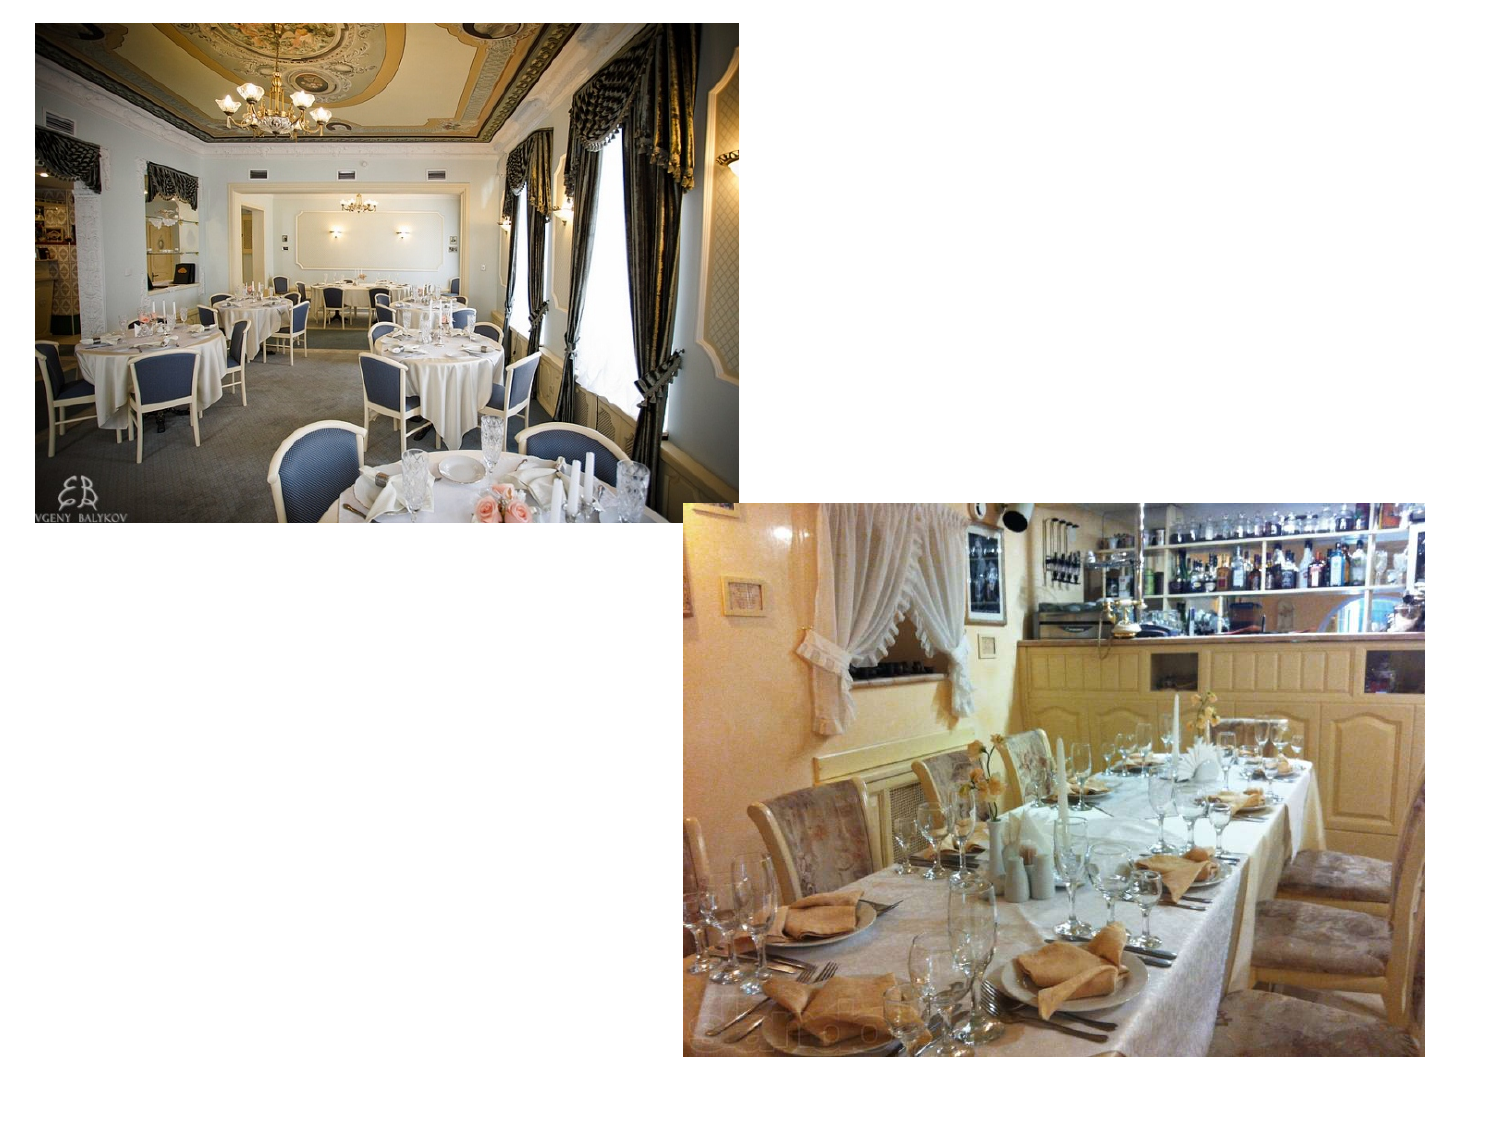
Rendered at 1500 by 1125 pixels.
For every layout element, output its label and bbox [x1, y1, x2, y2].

list [34, 23, 739, 523]
list [682, 503, 1425, 1058]
